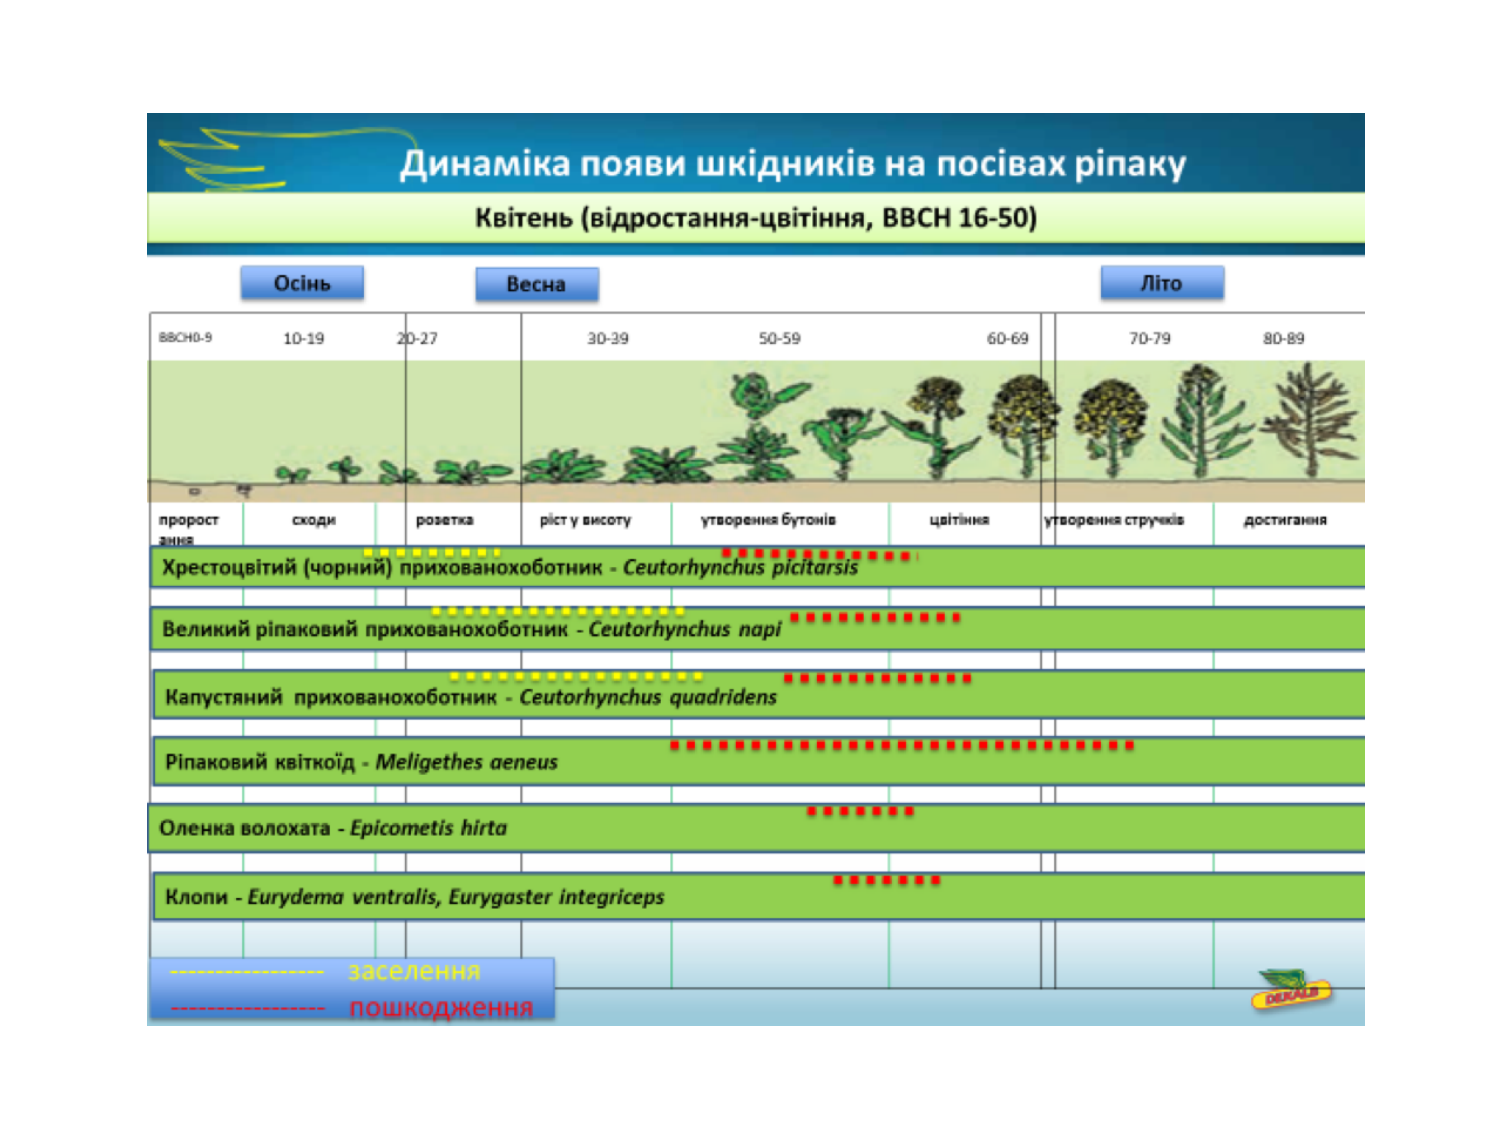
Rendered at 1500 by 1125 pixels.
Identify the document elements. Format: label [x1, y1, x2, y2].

picture [147, 113, 1365, 1026]
